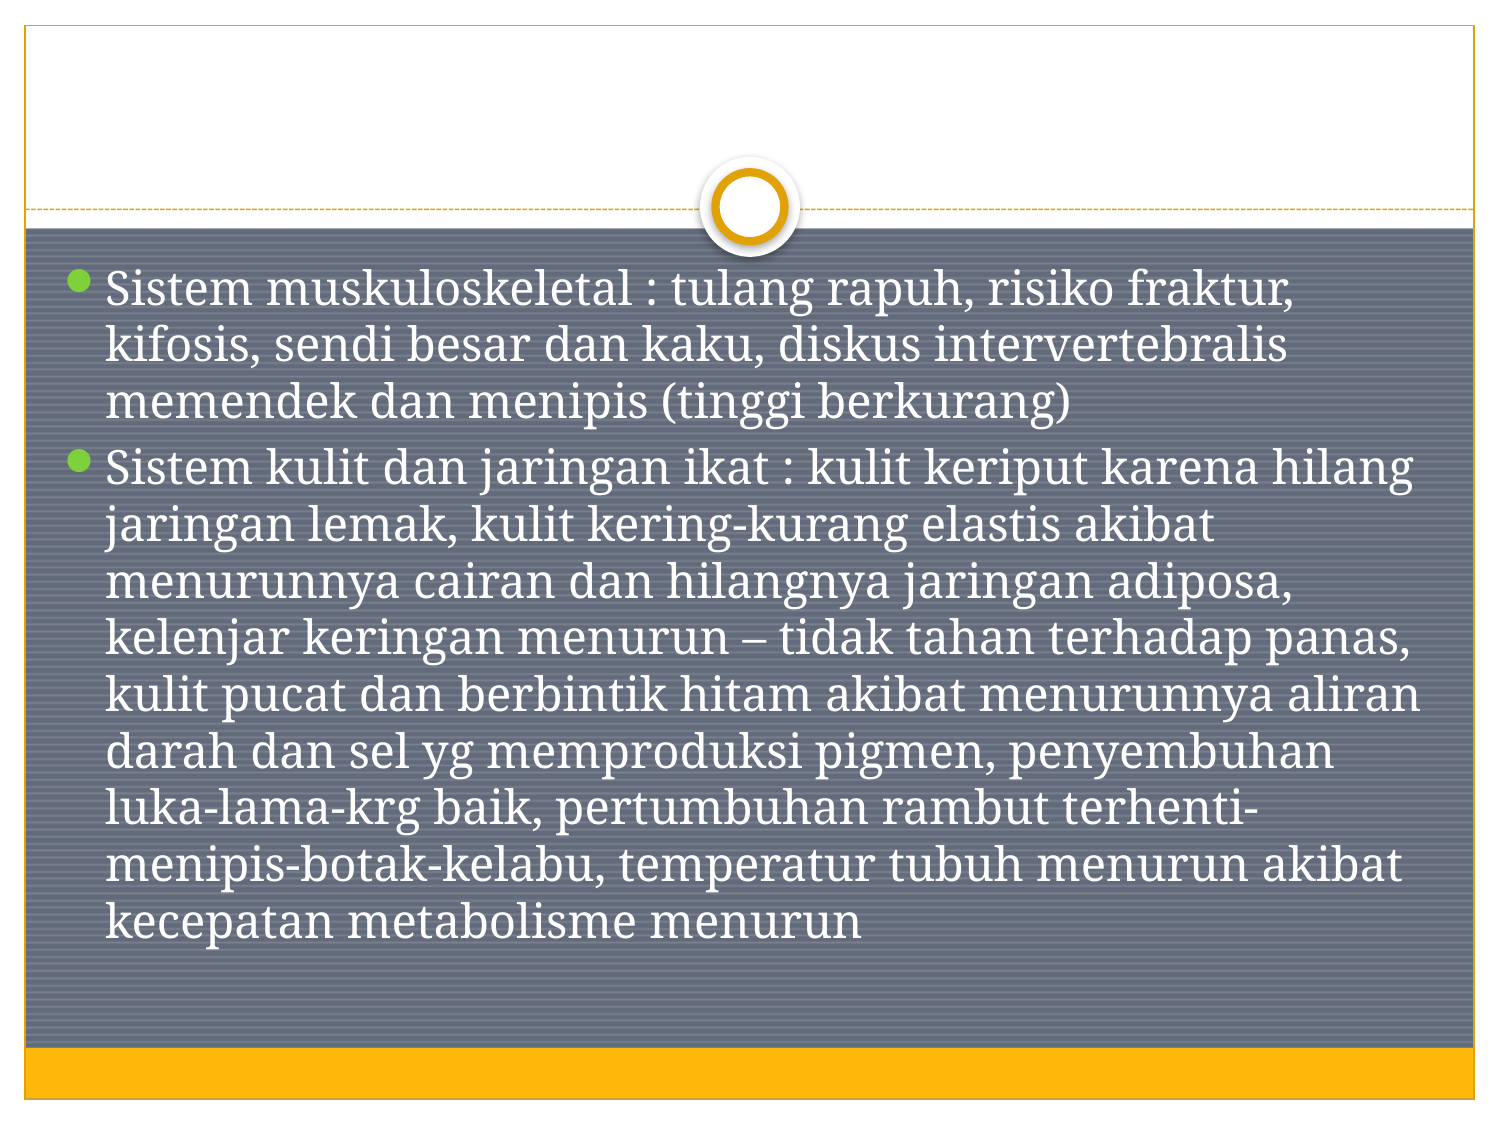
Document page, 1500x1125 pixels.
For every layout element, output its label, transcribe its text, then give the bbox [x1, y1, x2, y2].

list Sistem muskuloskeletal : tulang rapuh, risiko fraktur, kifosis, sendi besar dan kaku, diskus intervertebralis memendek dan menipis (tinggi berkurang) Sistem kulit dan jaringan ikat : kulit keriput karena hilang jaringan lemak, kulit kering-kurang elastis akibat menurunnya cairan dan hilangnya jaringan adiposa, kelenjar keringan menurun – tidak tahan terhadap panas, kulit pucat dan berbintik hitam akibat menurunnya aliran darah dan sel yg memproduksi pigmen, penyembuhan luka-lama-krg baik, pertumbuhan rambut terhenti-menipis-botak-kelabu, temperatur tubuh menurun akibat kecepatan metabolisme menurun [49, 250, 1445, 1001]
